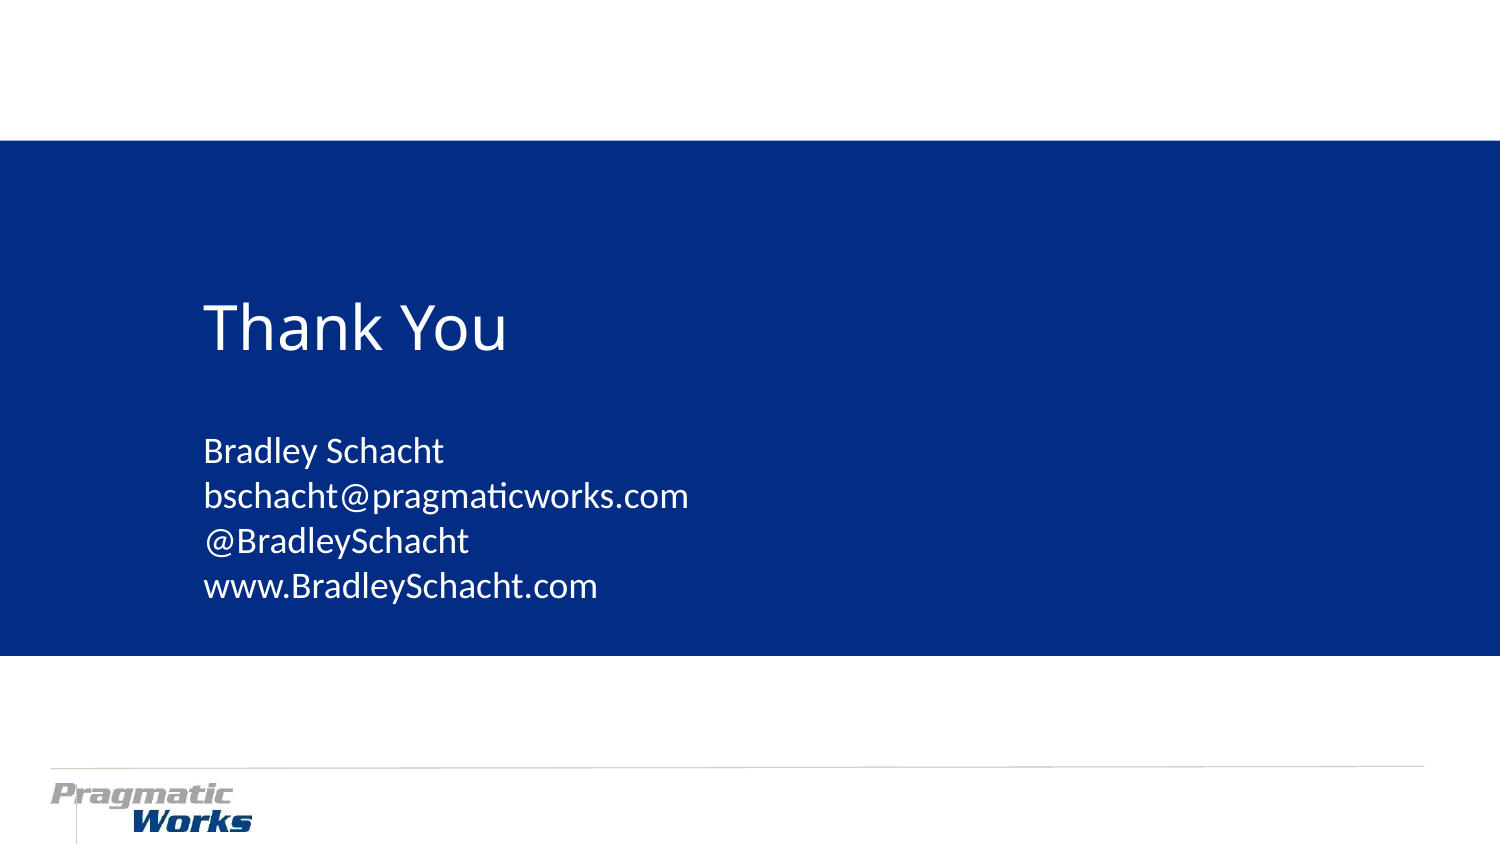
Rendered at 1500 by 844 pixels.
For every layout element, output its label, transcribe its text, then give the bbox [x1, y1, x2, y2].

text_box Bradley Schacht bschacht@pragmaticworks.com @BradleySchacht www.BradleySchacht.com [188, 418, 795, 613]
list Thank You [188, 289, 1325, 548]
picture [50, 783, 252, 832]
